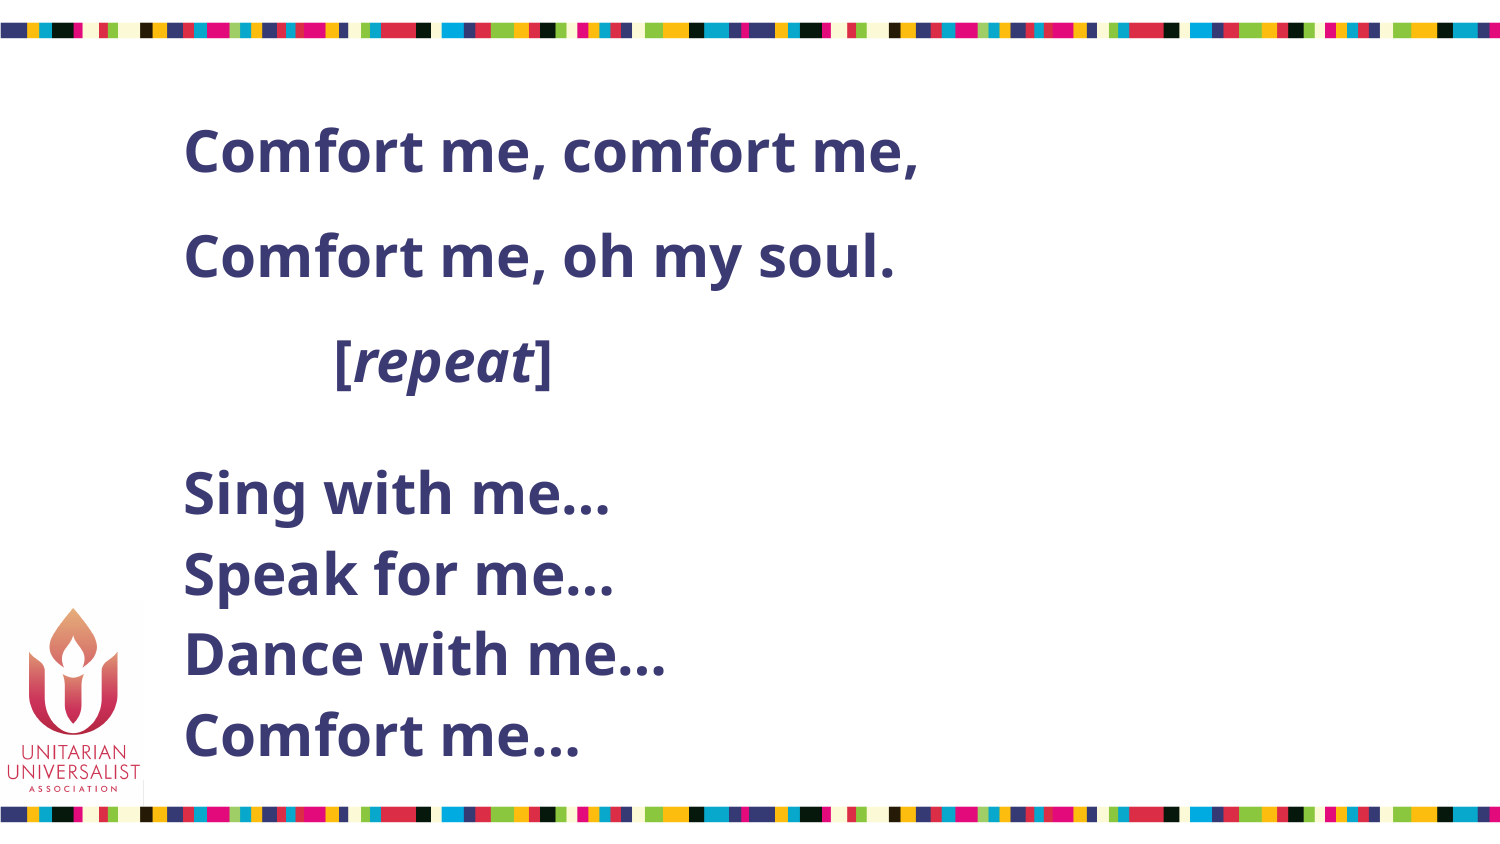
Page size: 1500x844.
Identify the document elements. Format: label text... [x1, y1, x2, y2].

text_box Comfort me, comfort me, Comfort me, oh my soul. [repeat] Sing with me… Speak for me… Dance with me… Comfort me… [168, 64, 1421, 783]
picture [0, 600, 1500, 824]
picture [0, 22, 1500, 40]
